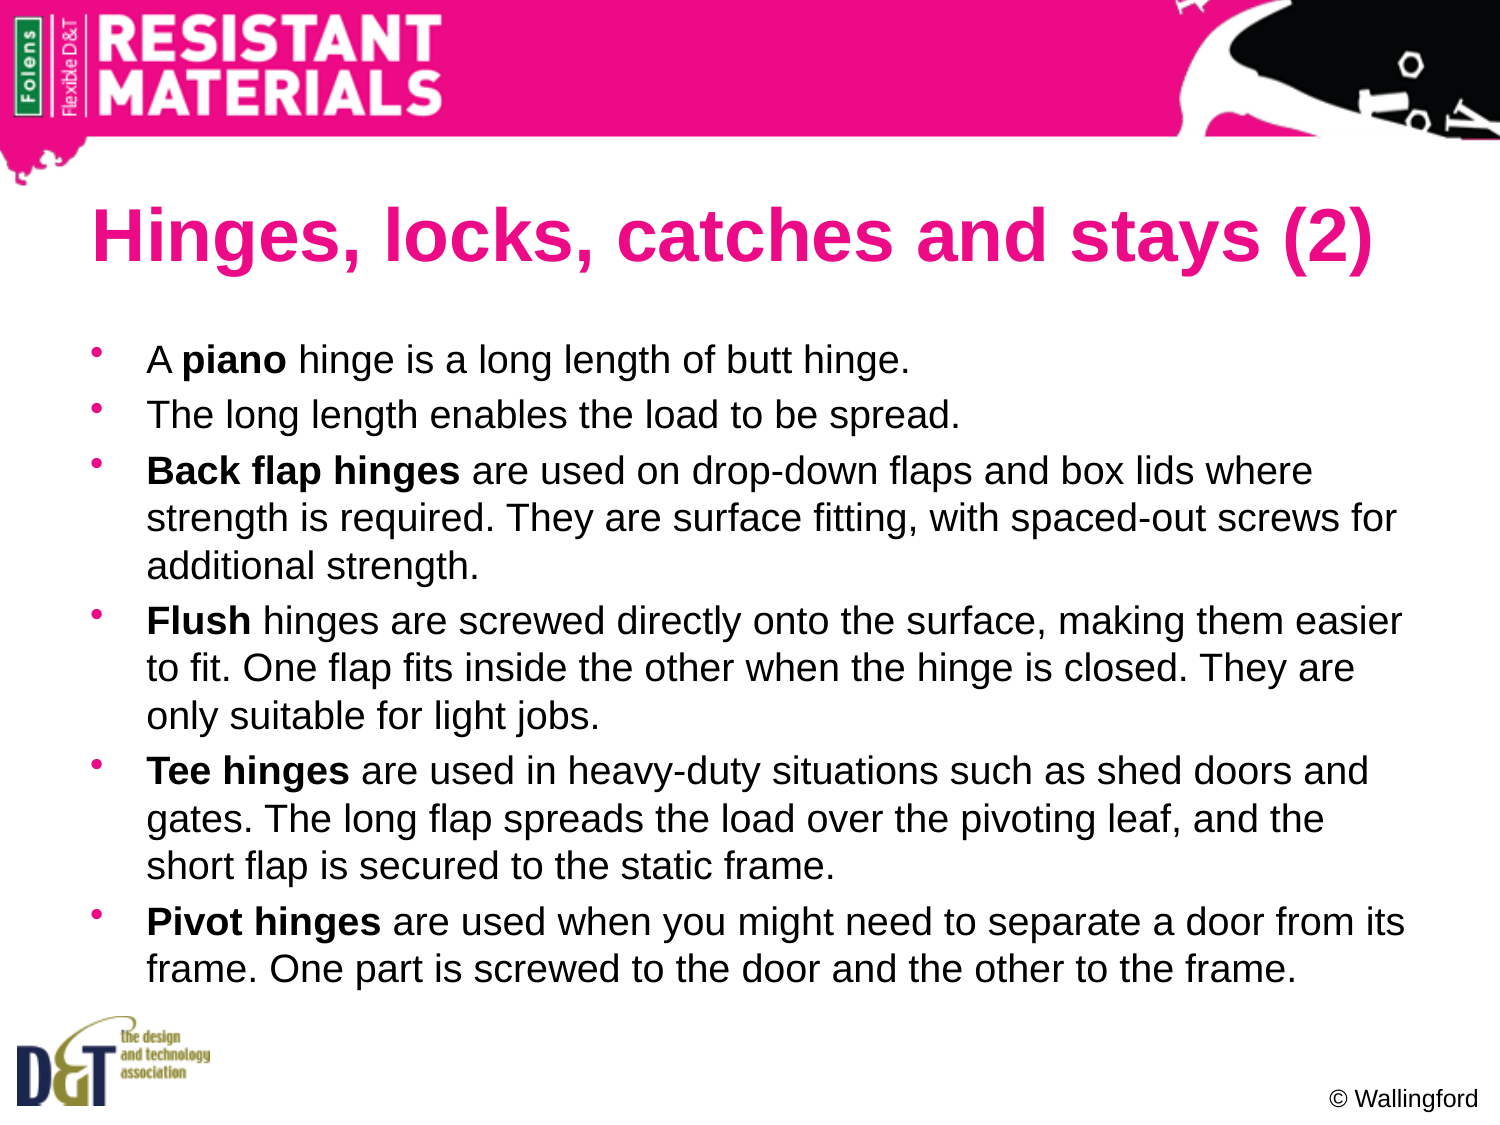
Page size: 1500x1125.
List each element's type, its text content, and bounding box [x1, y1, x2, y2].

text_box © Wallingford [1257, 1074, 1495, 1125]
list A piano hinge is a long length of butt hinge. The long length enables the load to be spread. Back flap hinges are used on drop-down flaps and box lids where strength is required. They are surface fitting, with spaced-out screws for additional strength. Flush hinges are screwed directly onto the surface, making them easier to fit. One flap fits inside the other when the hinge is closed. They are only suitable for light jobs. Tee hinges are used in heavy-duty situations such as shed doors and gates. The long flap spreads the load over the pivoting leaf, and the short flap is secured to the static frame. Pivot hinges are used when you might need to separate a door from its frame. One part is screwed to the door and the other to the frame. [75, 326, 1425, 1005]
picture [0, 0, 1500, 1125]
title Hinges, locks, catches and stays (2) [76, 160, 1427, 301]
